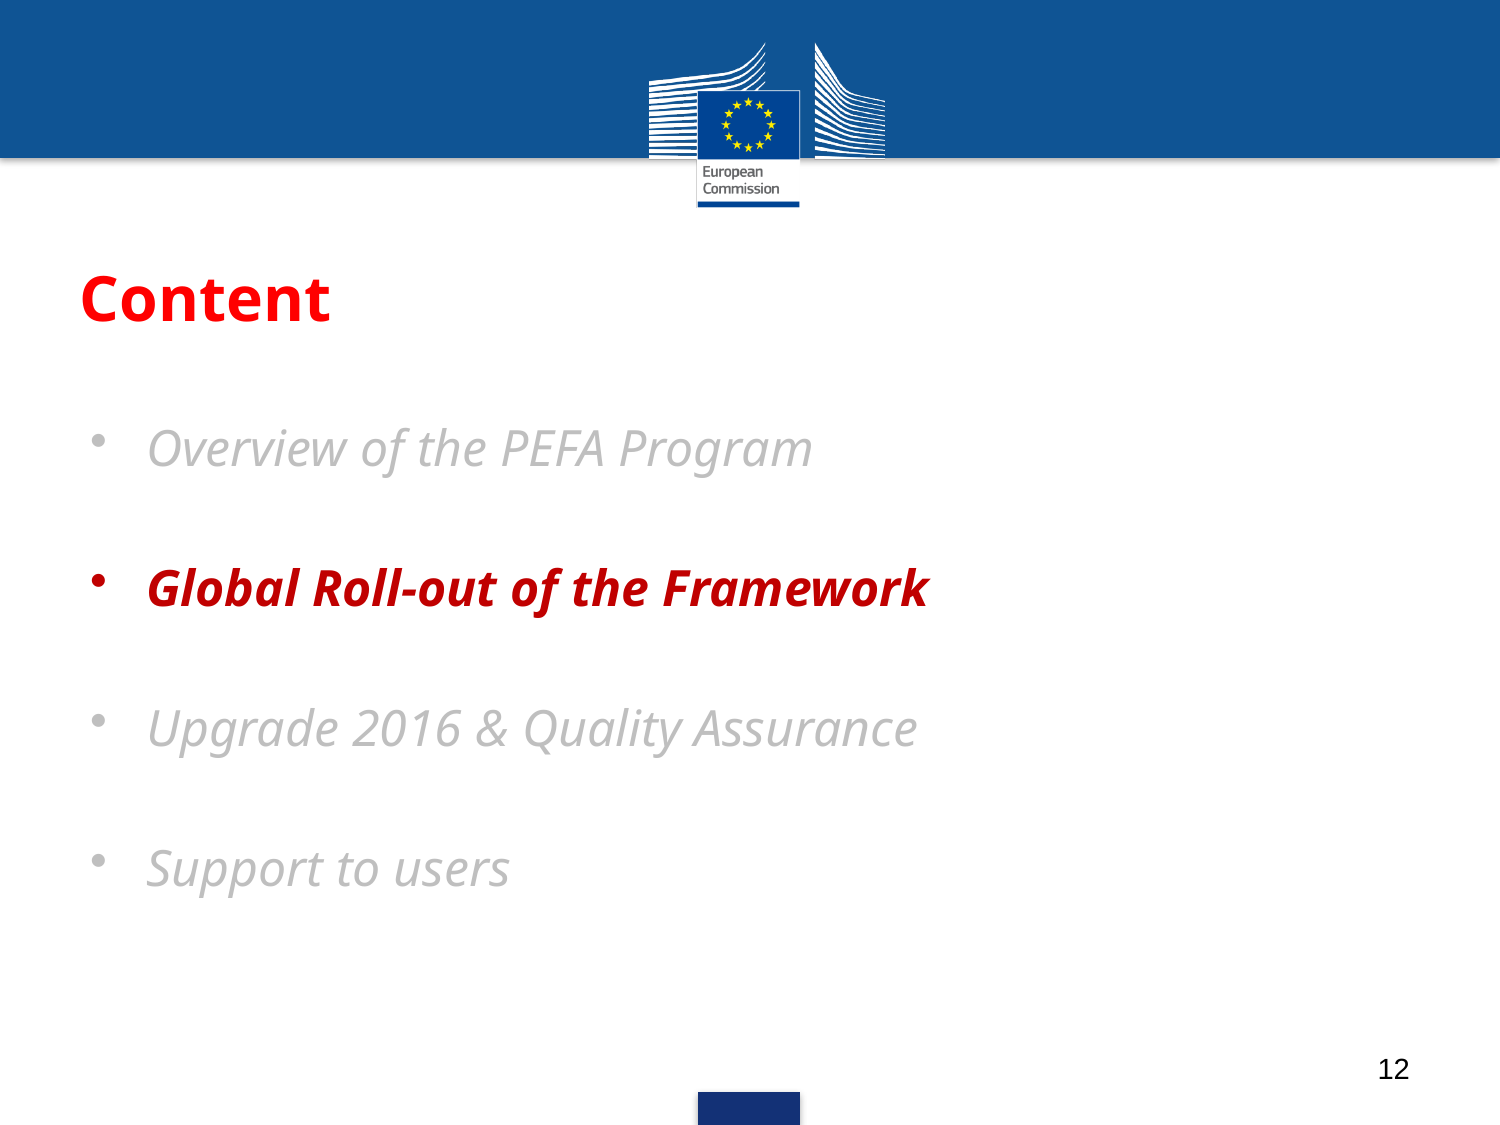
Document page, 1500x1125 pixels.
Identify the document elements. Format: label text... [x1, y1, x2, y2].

list Overview of the PEFA Program Global Roll-out of the Framework Upgrade 2016 & Quality Assurance Support to users [75, 408, 1425, 988]
title Content [64, 219, 1415, 374]
slide_number 12 [1074, 1042, 1426, 1103]
picture [649, 42, 885, 208]
